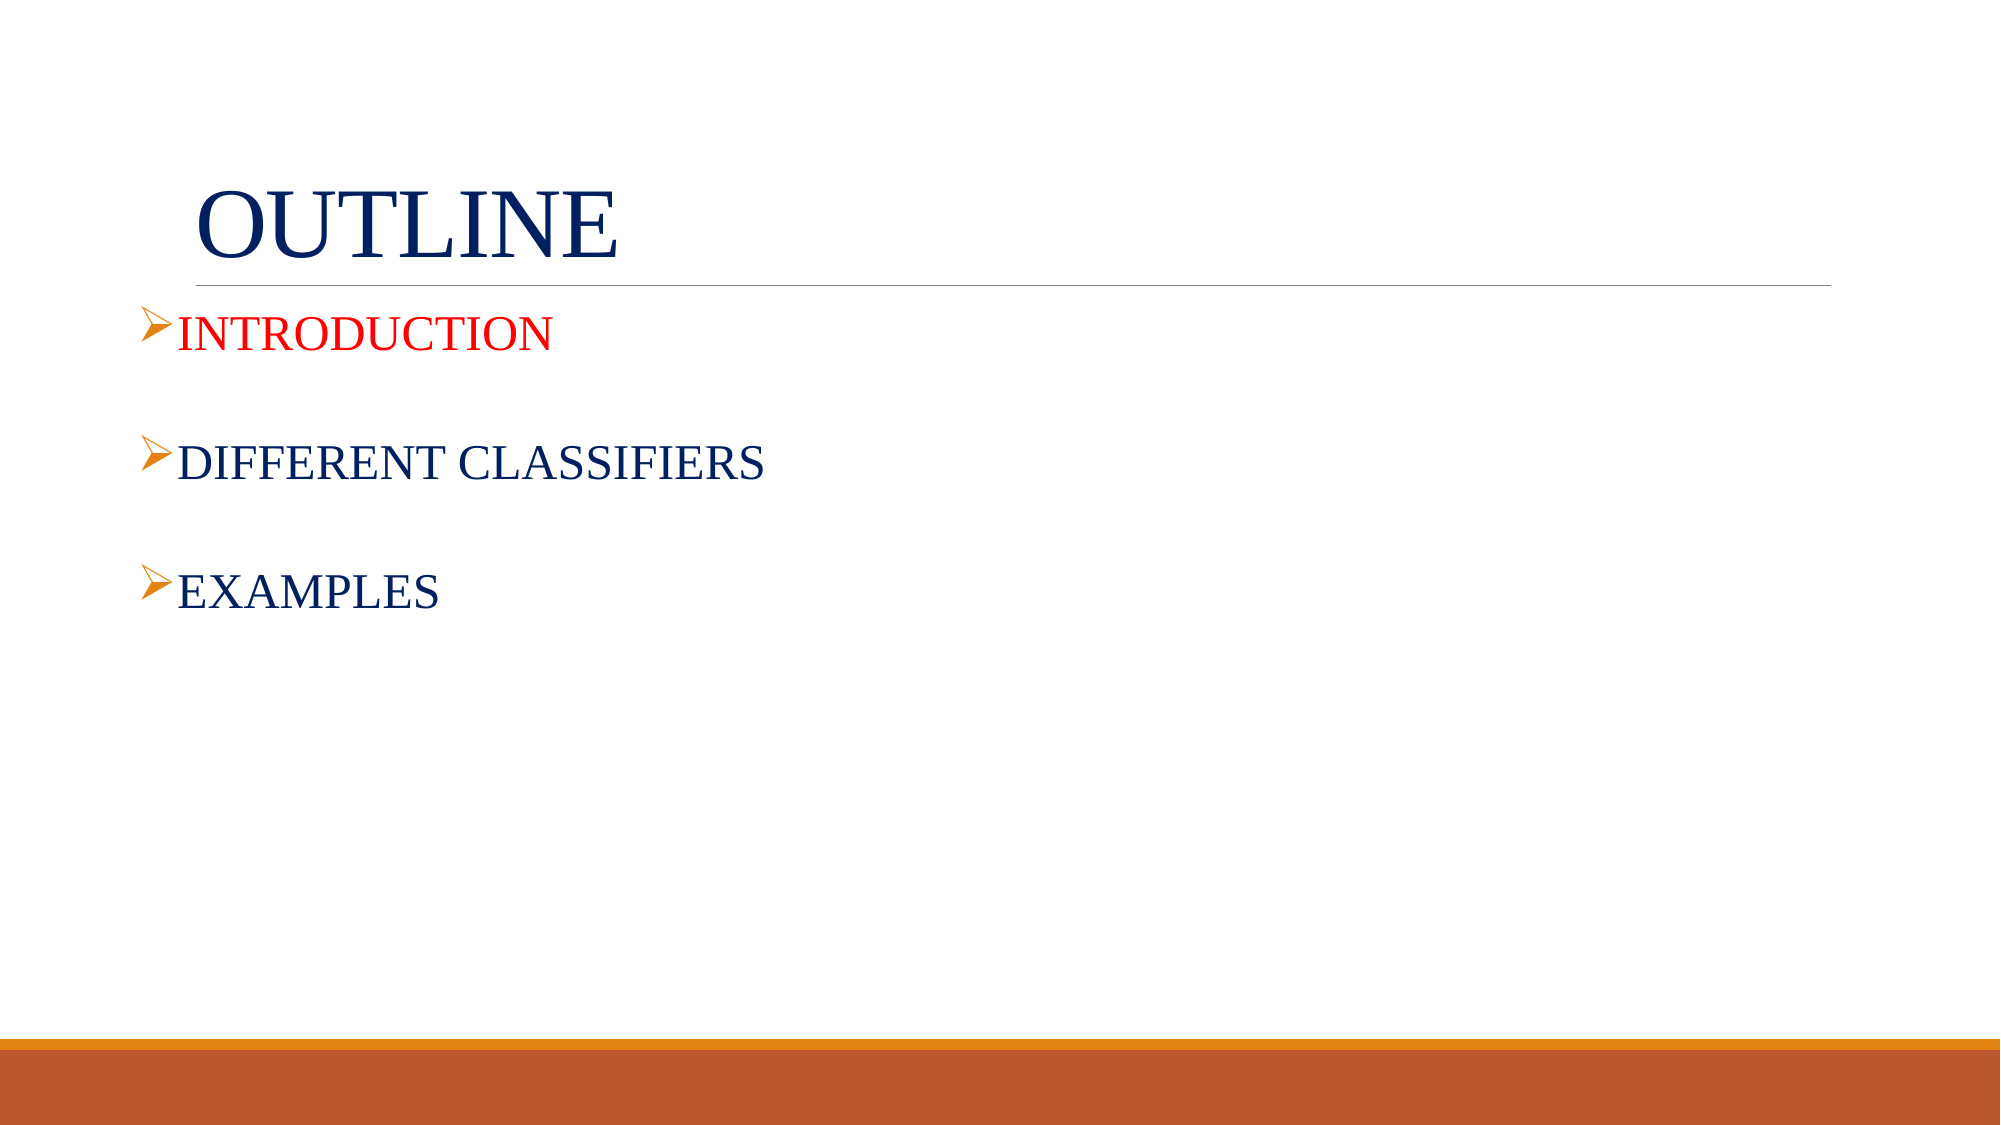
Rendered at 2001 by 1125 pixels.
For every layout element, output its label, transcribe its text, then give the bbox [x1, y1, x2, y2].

list INTRODUCTION DIFFERENT CLASSIFIERS EXAMPLES [137, 299, 1863, 1046]
title OUTLINE [180, 47, 1830, 285]
